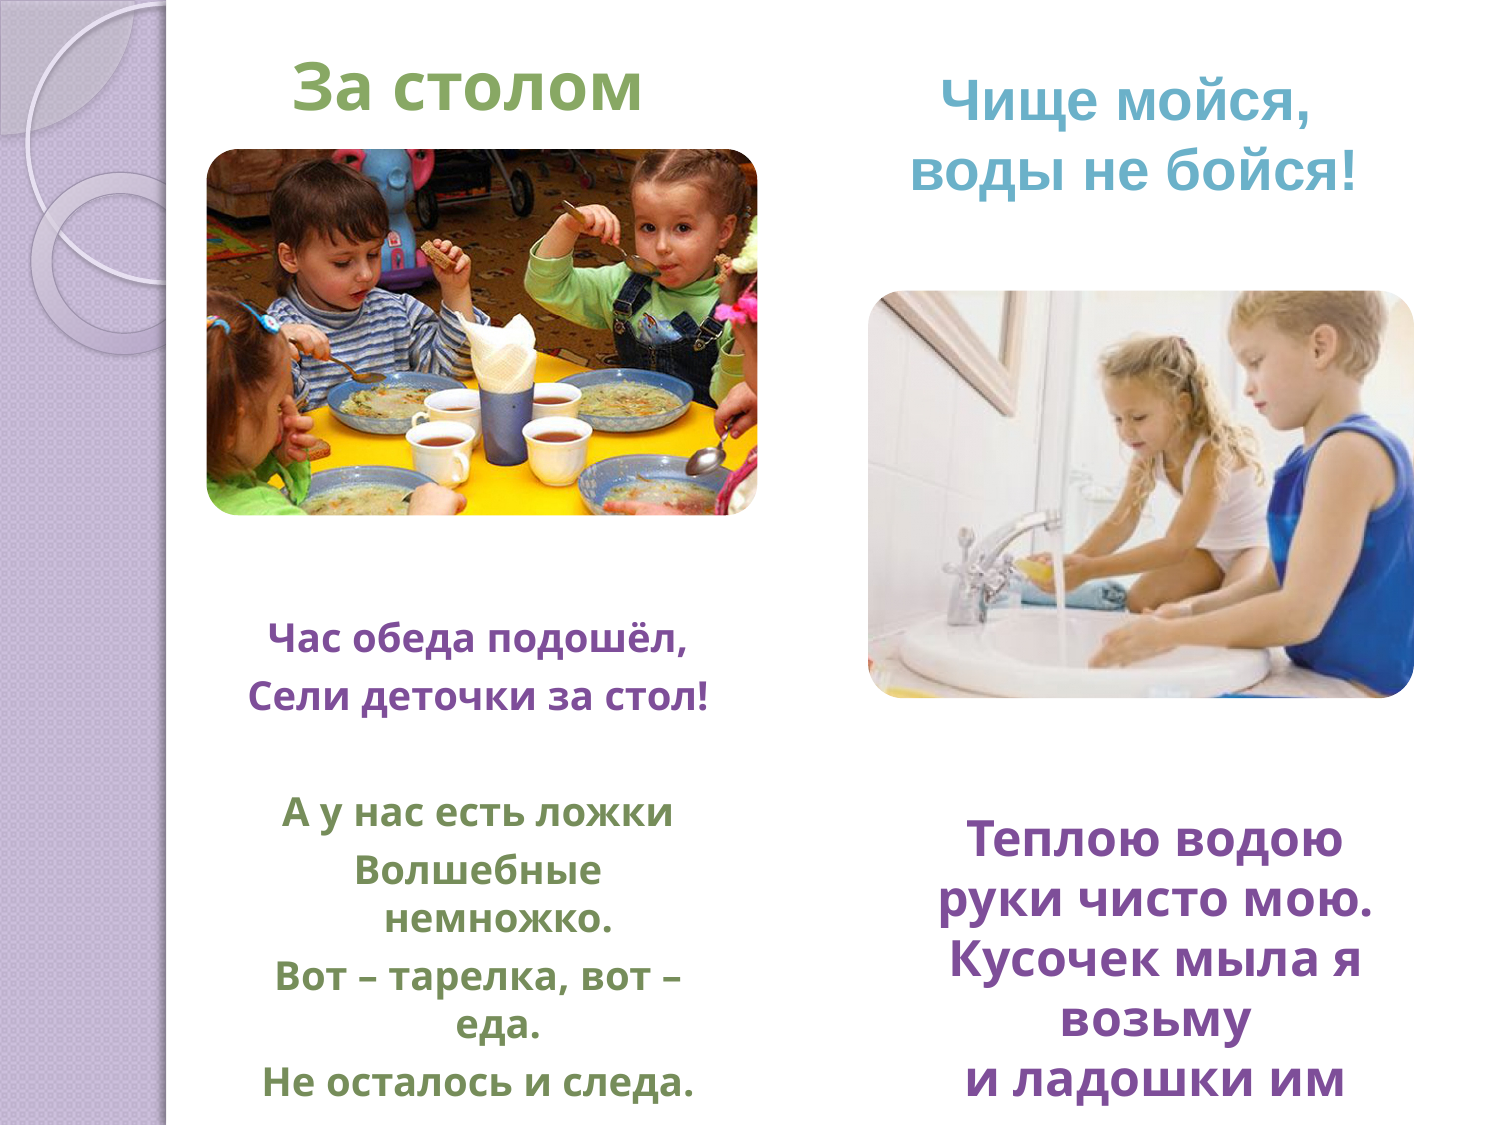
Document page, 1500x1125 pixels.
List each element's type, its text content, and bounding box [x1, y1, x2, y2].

list Час обеда подошёл, Сели деточки за стол! А у нас есть ложки Волшебные немножко. Вот – тарелка, вот – еда. Не осталось и следа. [218, 605, 727, 1125]
picture [867, 290, 1415, 699]
text_box Чище мойся, воды не бойся! [894, 54, 1375, 210]
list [206, 148, 758, 516]
title За столом [88, 42, 801, 185]
text_box Теплою водою руки чисто мою. Кусочек мыла я возьму и ладошки им потру. [868, 798, 1444, 1125]
